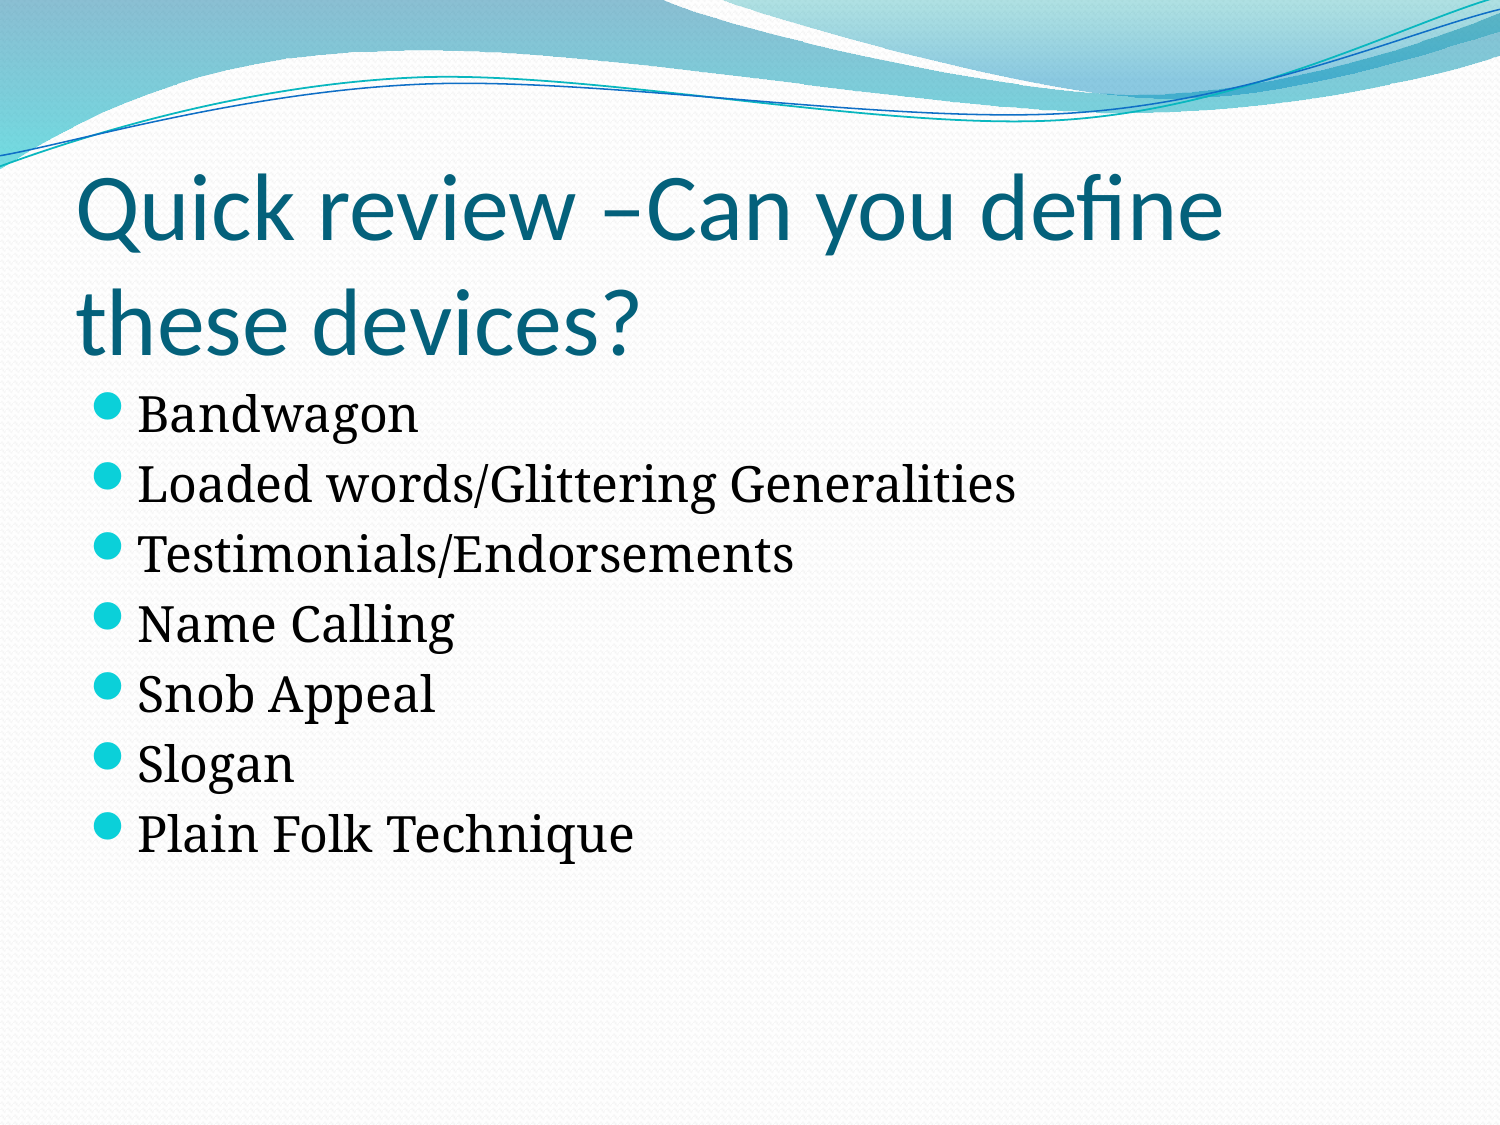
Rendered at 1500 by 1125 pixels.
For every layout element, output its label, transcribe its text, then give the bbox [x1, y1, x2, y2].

title Quick review –Can you define these devices? [75, 137, 1425, 375]
list Bandwagon Loaded words/Glittering Generalities Testimonials/Endorsements Name Calling Snob Appeal Slogan Plain Folk Technique [75, 375, 1425, 1095]
